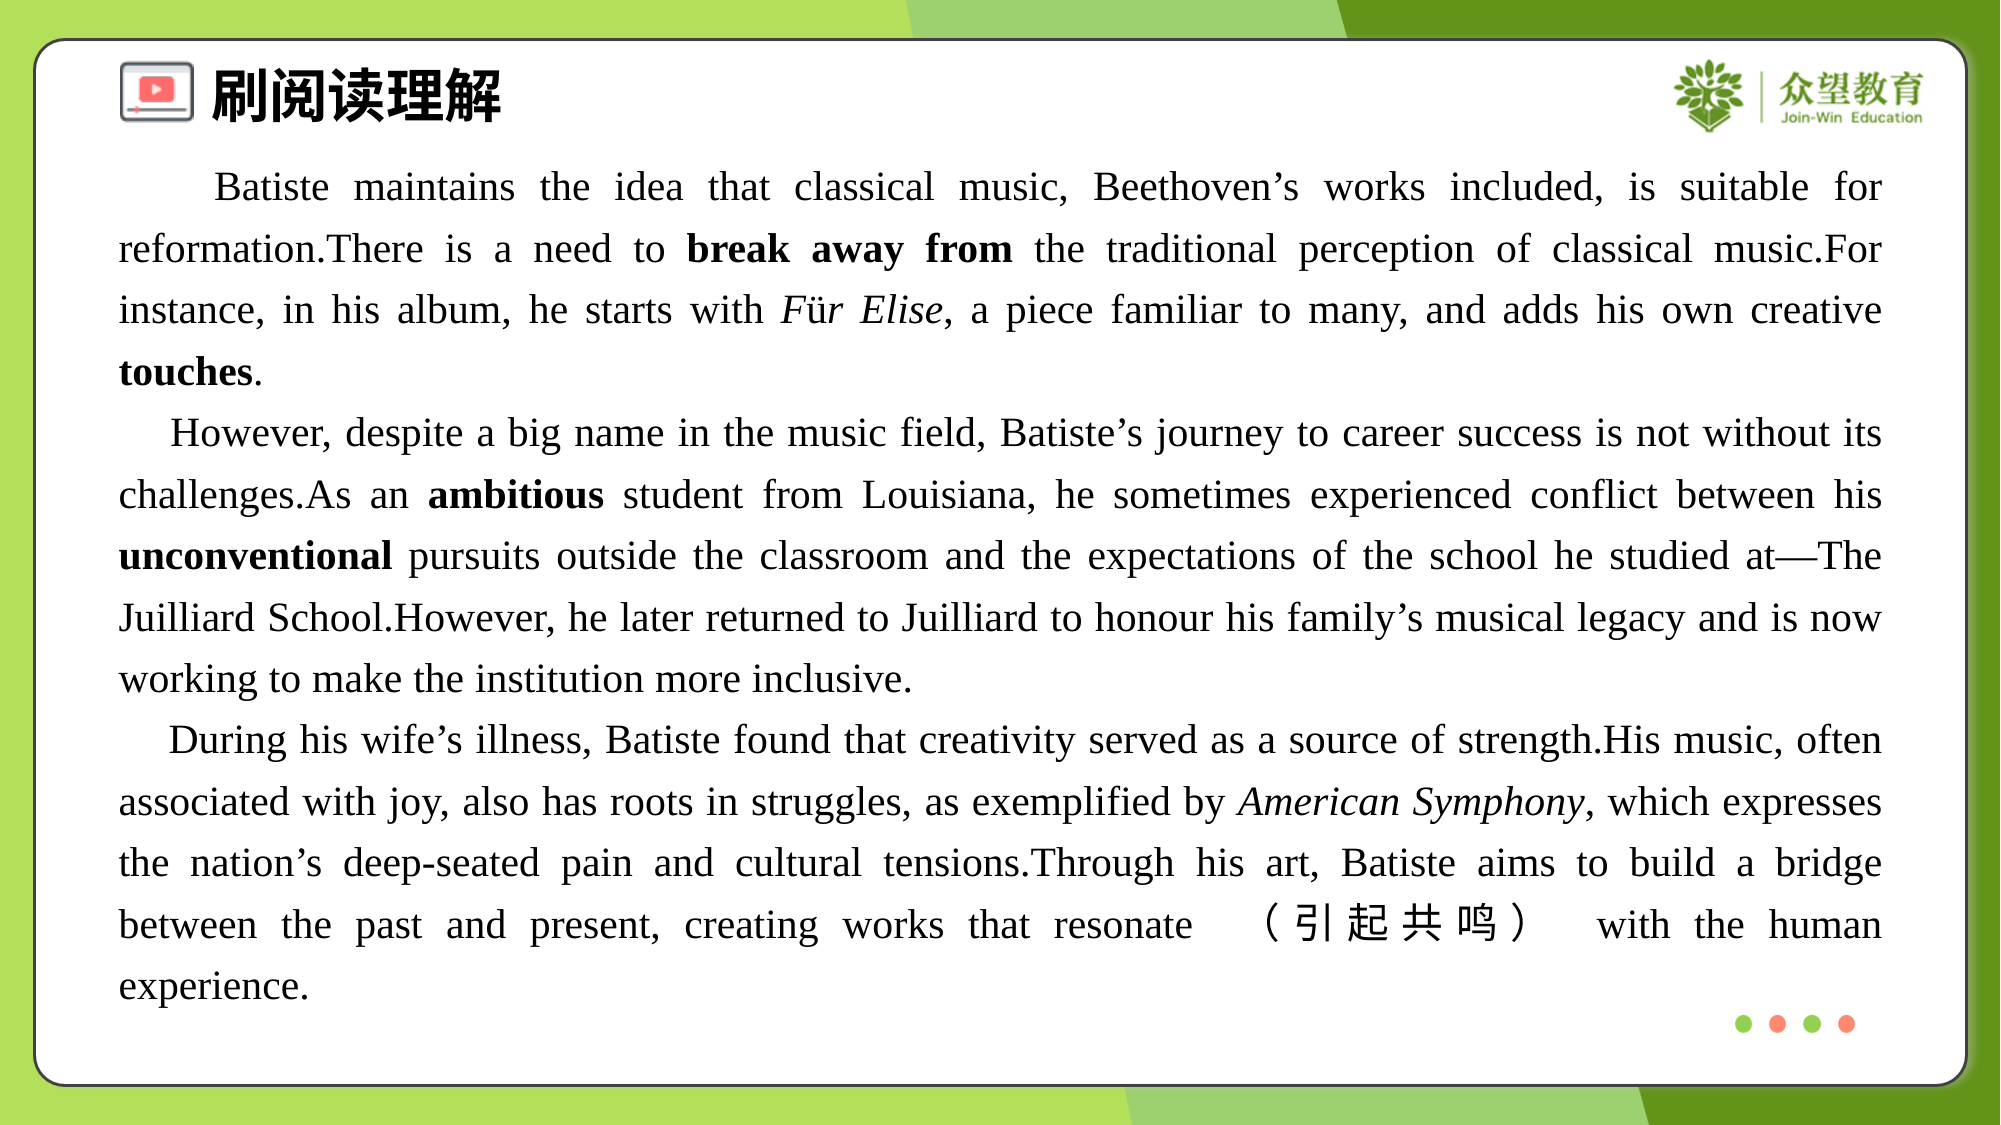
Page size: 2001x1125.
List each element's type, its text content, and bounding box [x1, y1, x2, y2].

text_box Batiste maintains the idea that classical music, Beethoven’s works included, is suitable for reformation.There is a need to break away from the traditional perception of classical music.For instance, in his album, he starts with Für Elise, a piece familiar to many, and adds his own creative touches. However, despite a big name in the music field, Batiste’s journey to career success is not without its challenges.As an ambitious student from Louisiana, he sometimes experienced conflict between his unconventional pursuits outside the classroom and the expectations of the school he studied at—The Juilliard School.However, he later returned to Juilliard to honour his family’s musical legacy and is now working to make the institution more inclusive. During his wife’s illness, Batiste found that creativity served as a source of strength.His music, often associated with joy, also has roots in struggles, as exemplified by American Symphony, which expresses the nation’s deep-seated pain and cultural tensions.Through his art, Batiste aims to build a bridge between the past and present, creating works that resonate （引起共鸣） with the human experience.#1.5 [118, 147, 1883, 1003]
picture [0, 0, 2000, 1125]
